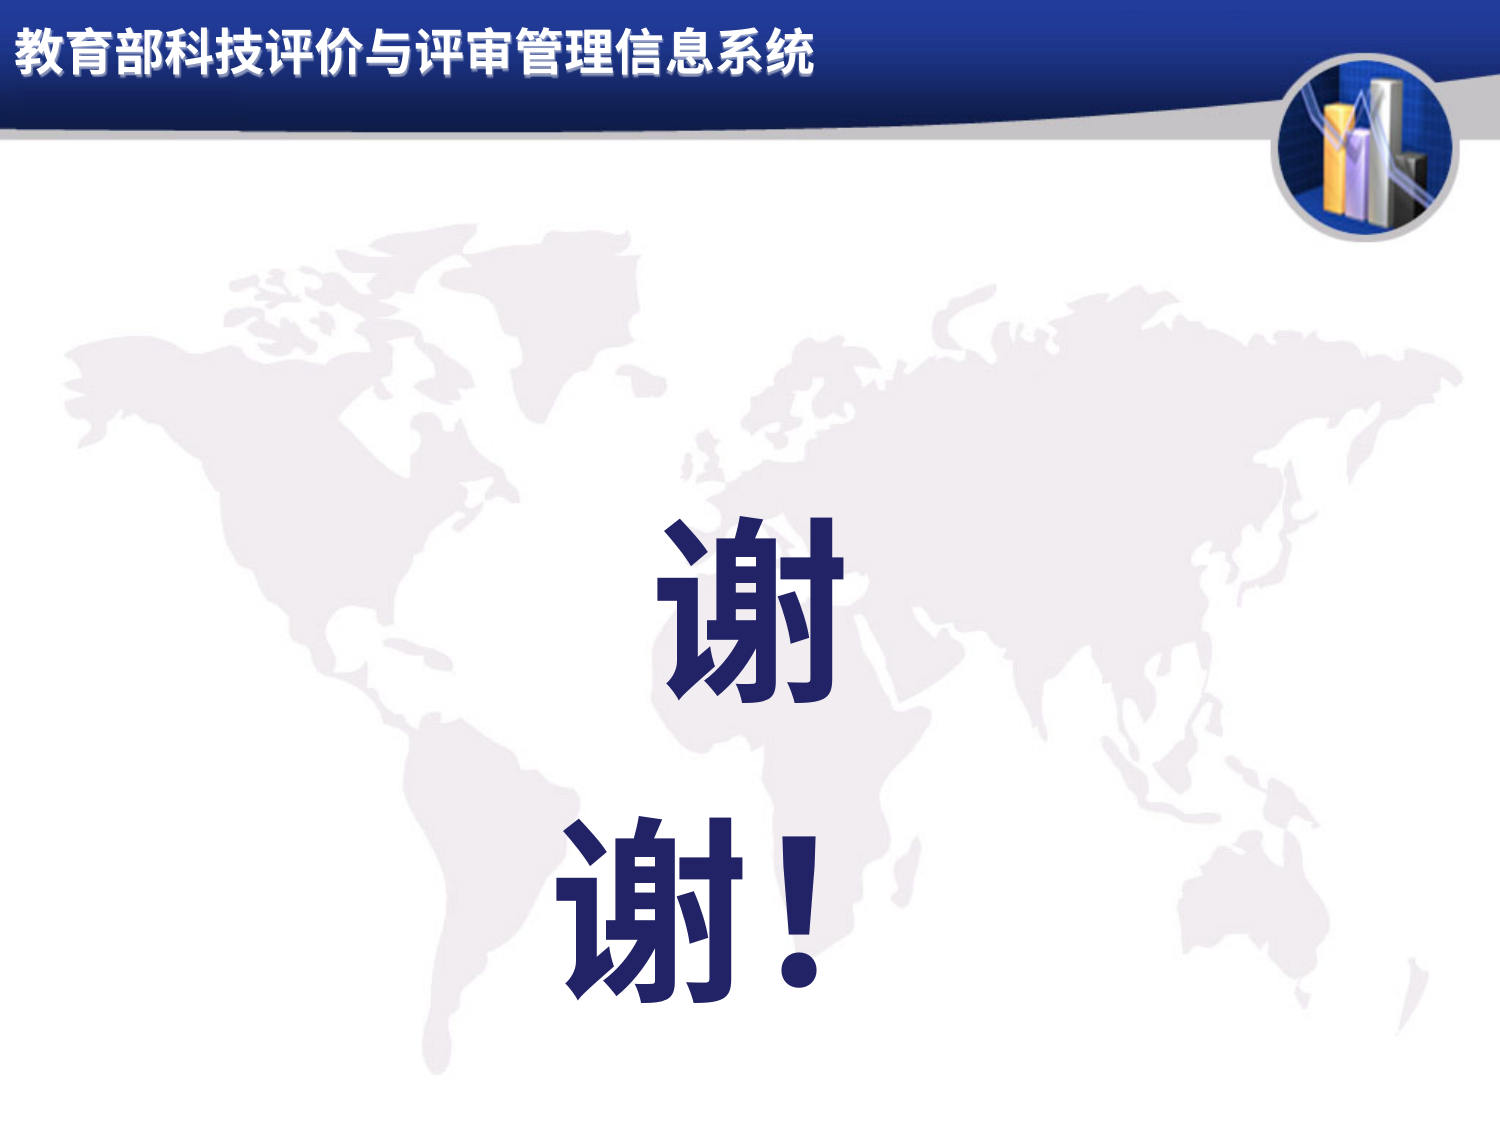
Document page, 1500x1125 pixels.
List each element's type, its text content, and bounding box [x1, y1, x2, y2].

text_box 谢谢！ [451, 419, 1049, 1035]
picture [0, 0, 1500, 1125]
